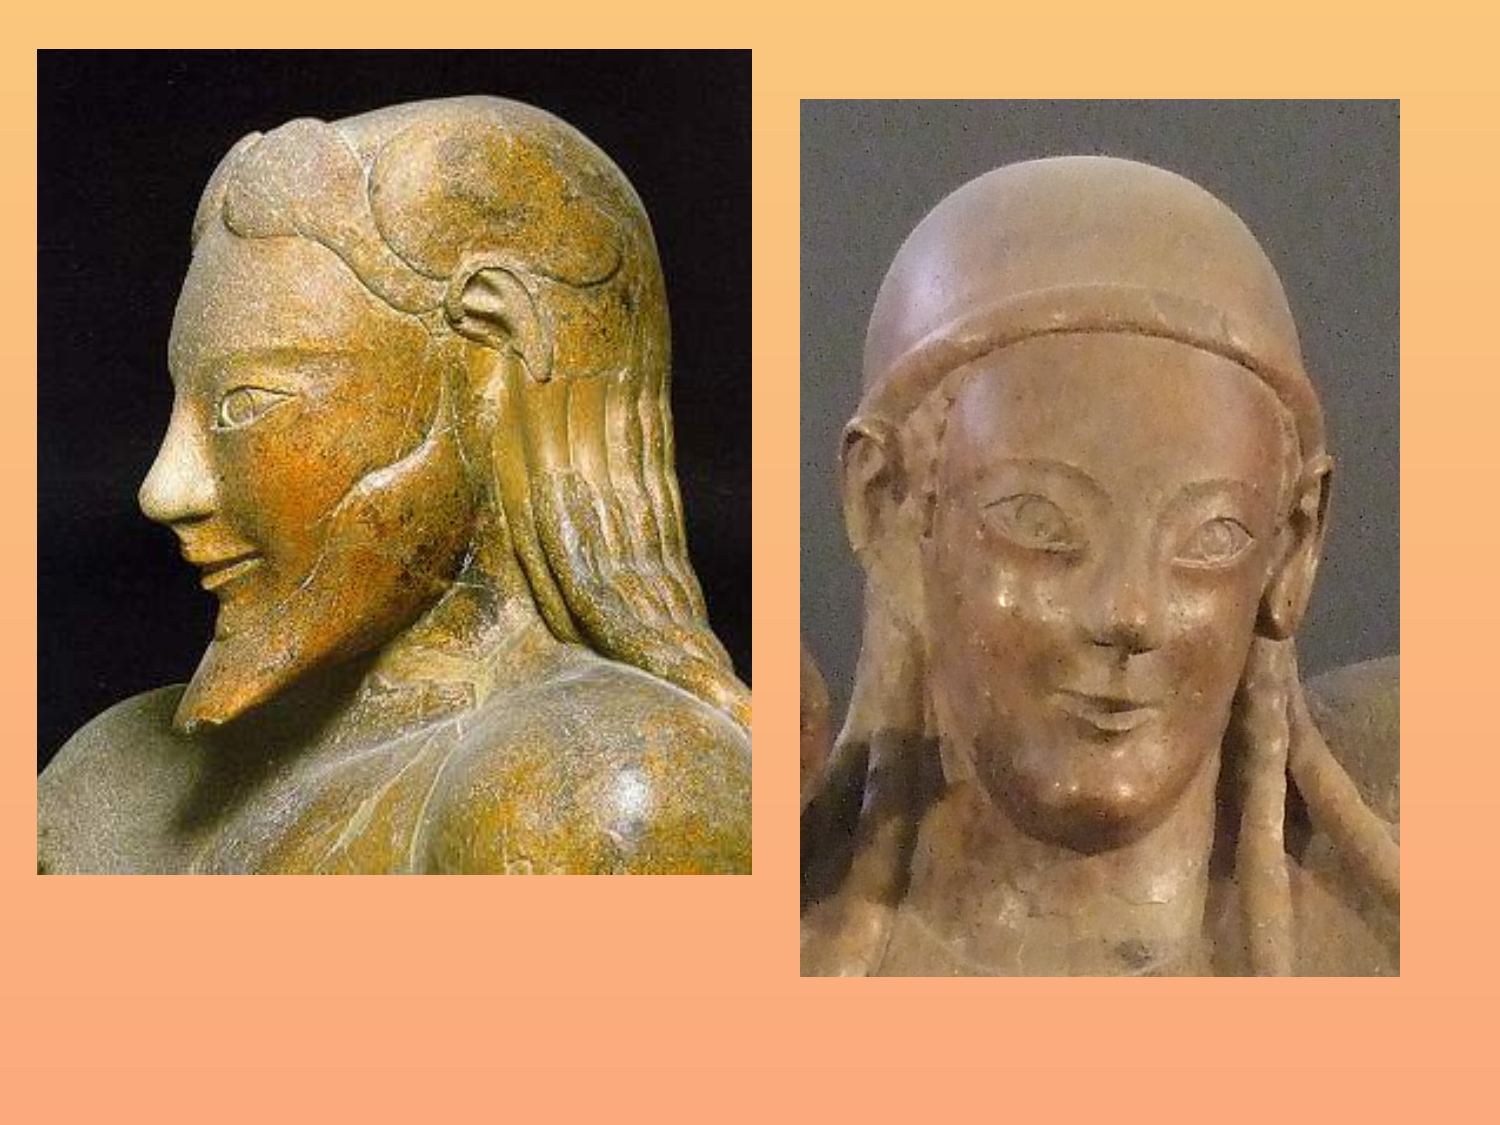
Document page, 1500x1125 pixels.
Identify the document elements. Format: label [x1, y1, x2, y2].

picture [799, 99, 1401, 978]
picture [37, 49, 753, 876]
